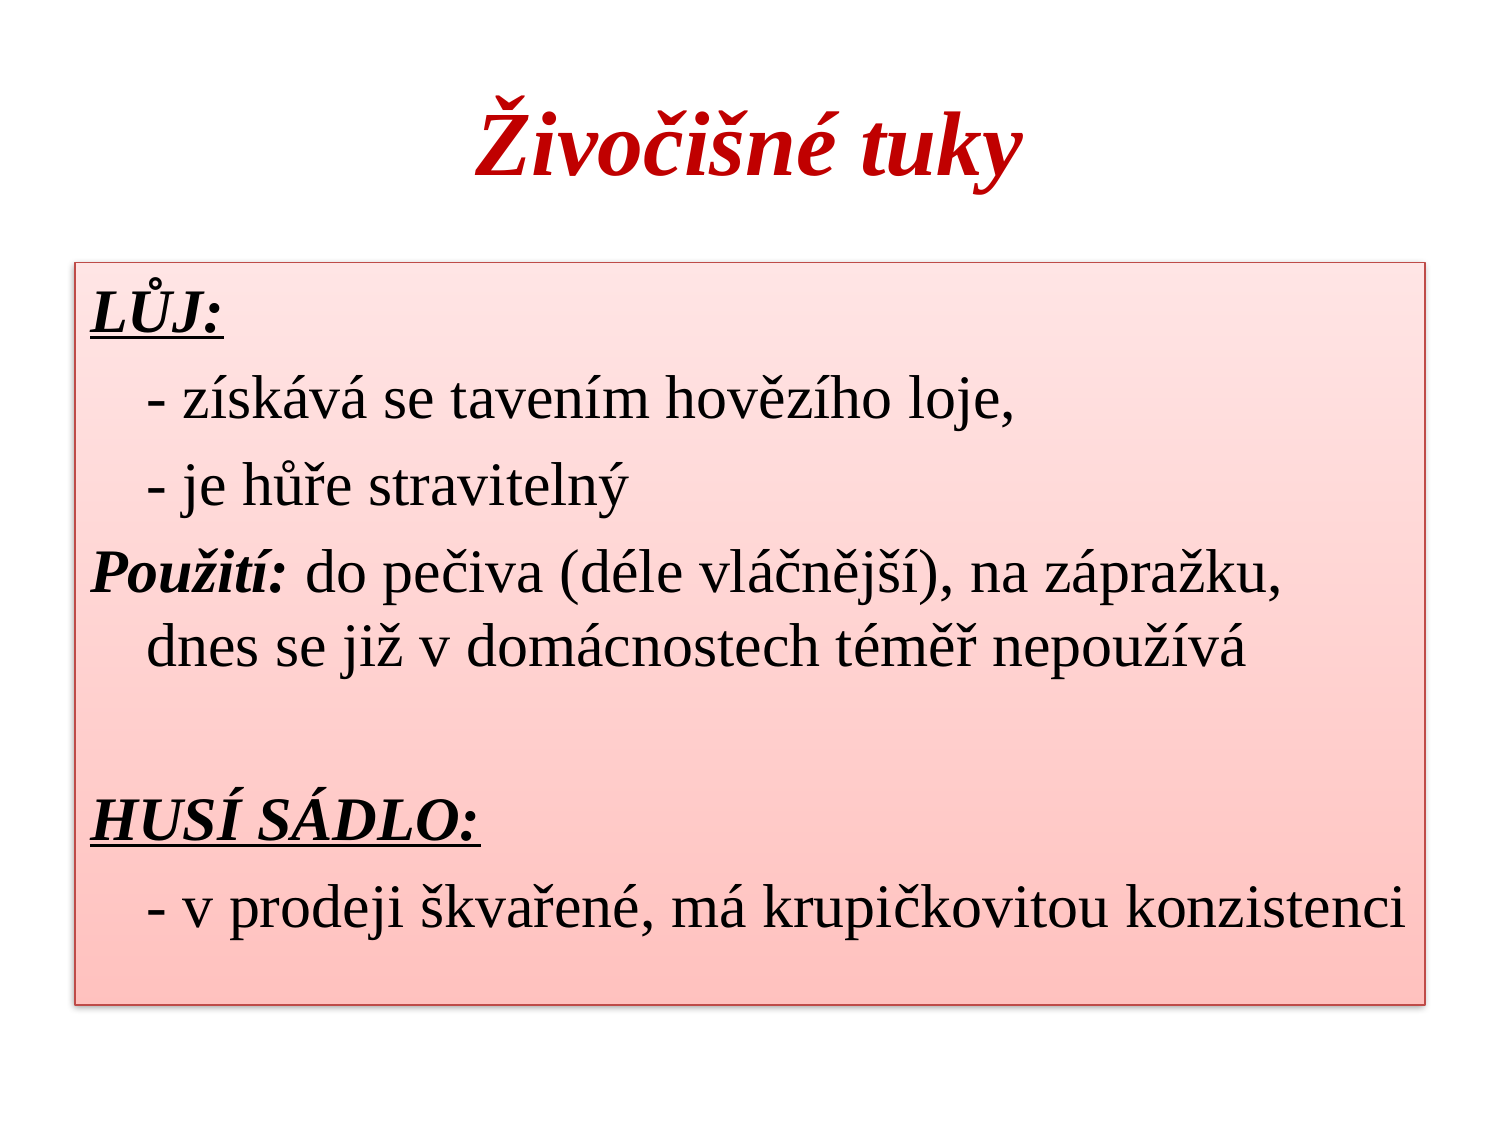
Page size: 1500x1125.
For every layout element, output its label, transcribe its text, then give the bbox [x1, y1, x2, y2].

list LŮJ: - získává se tavením hovězího loje, - je hůře stravitelný Použití: do pečiva (déle vláčnější), na zápražku, dnes se již v domácnostech téměř nepoužívá HUSÍ SÁDLO: - v prodeji škvařené, má krupičkovitou konzistenci [74, 262, 1426, 1006]
title Živočišné tuky [75, 45, 1425, 233]
